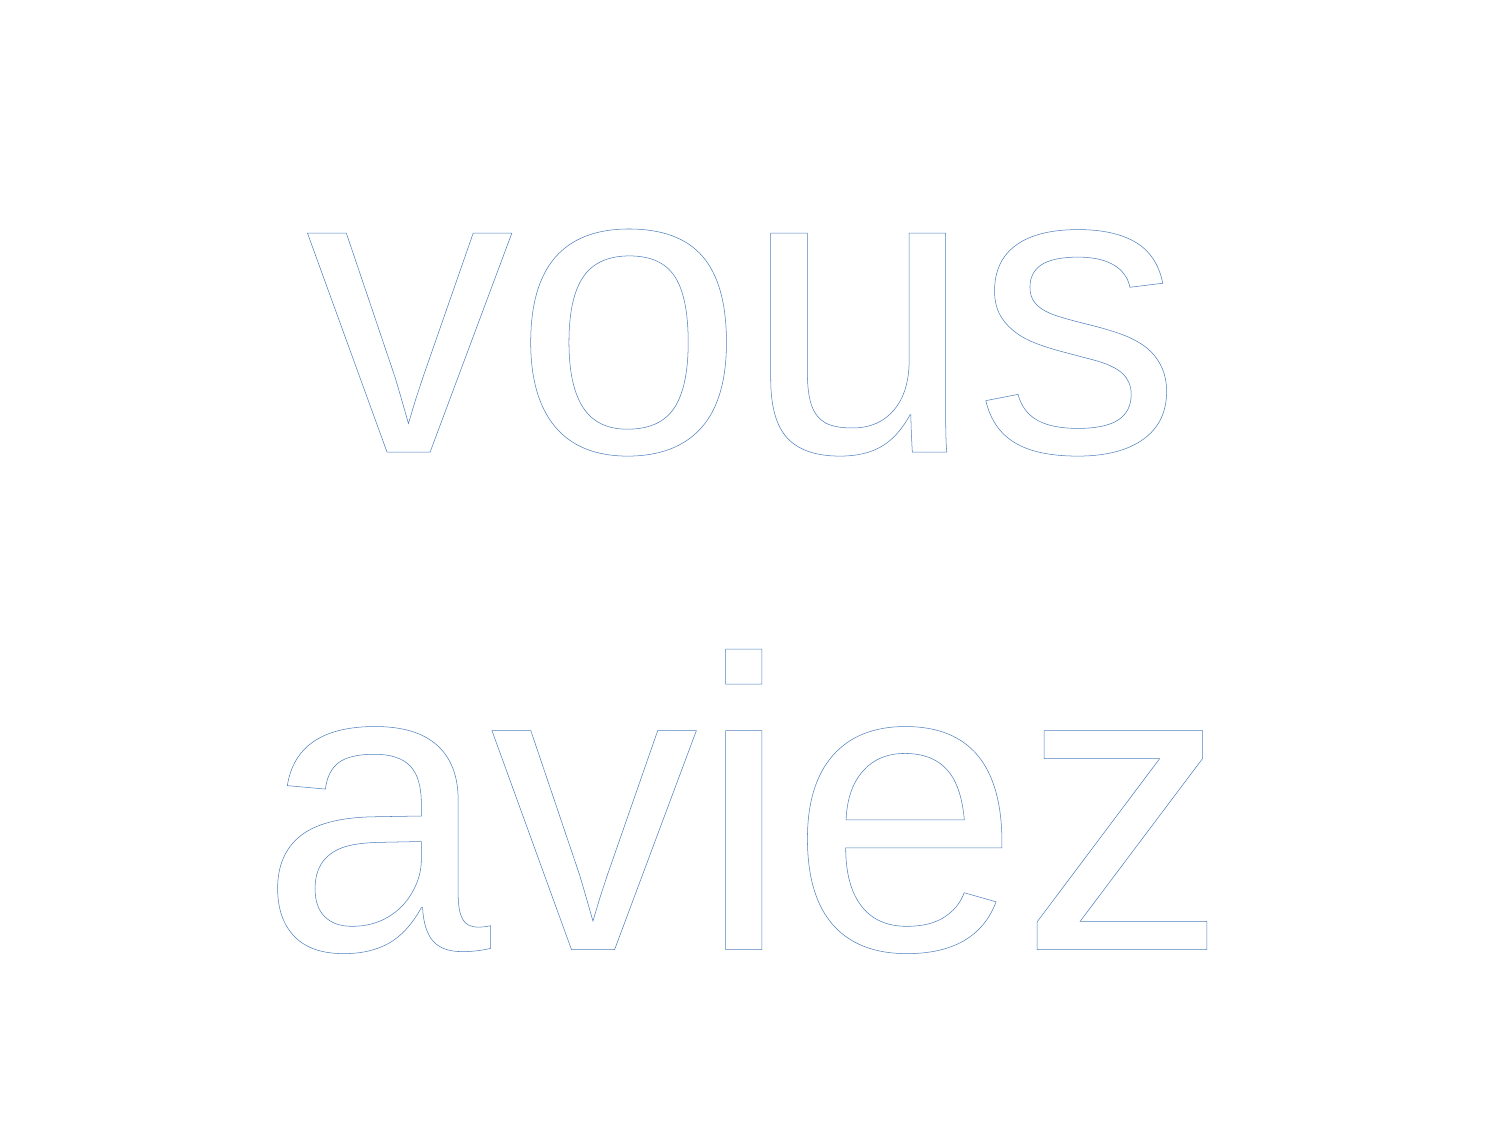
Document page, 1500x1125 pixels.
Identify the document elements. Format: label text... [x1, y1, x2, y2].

text_box vous aviez [174, 30, 1313, 1040]
